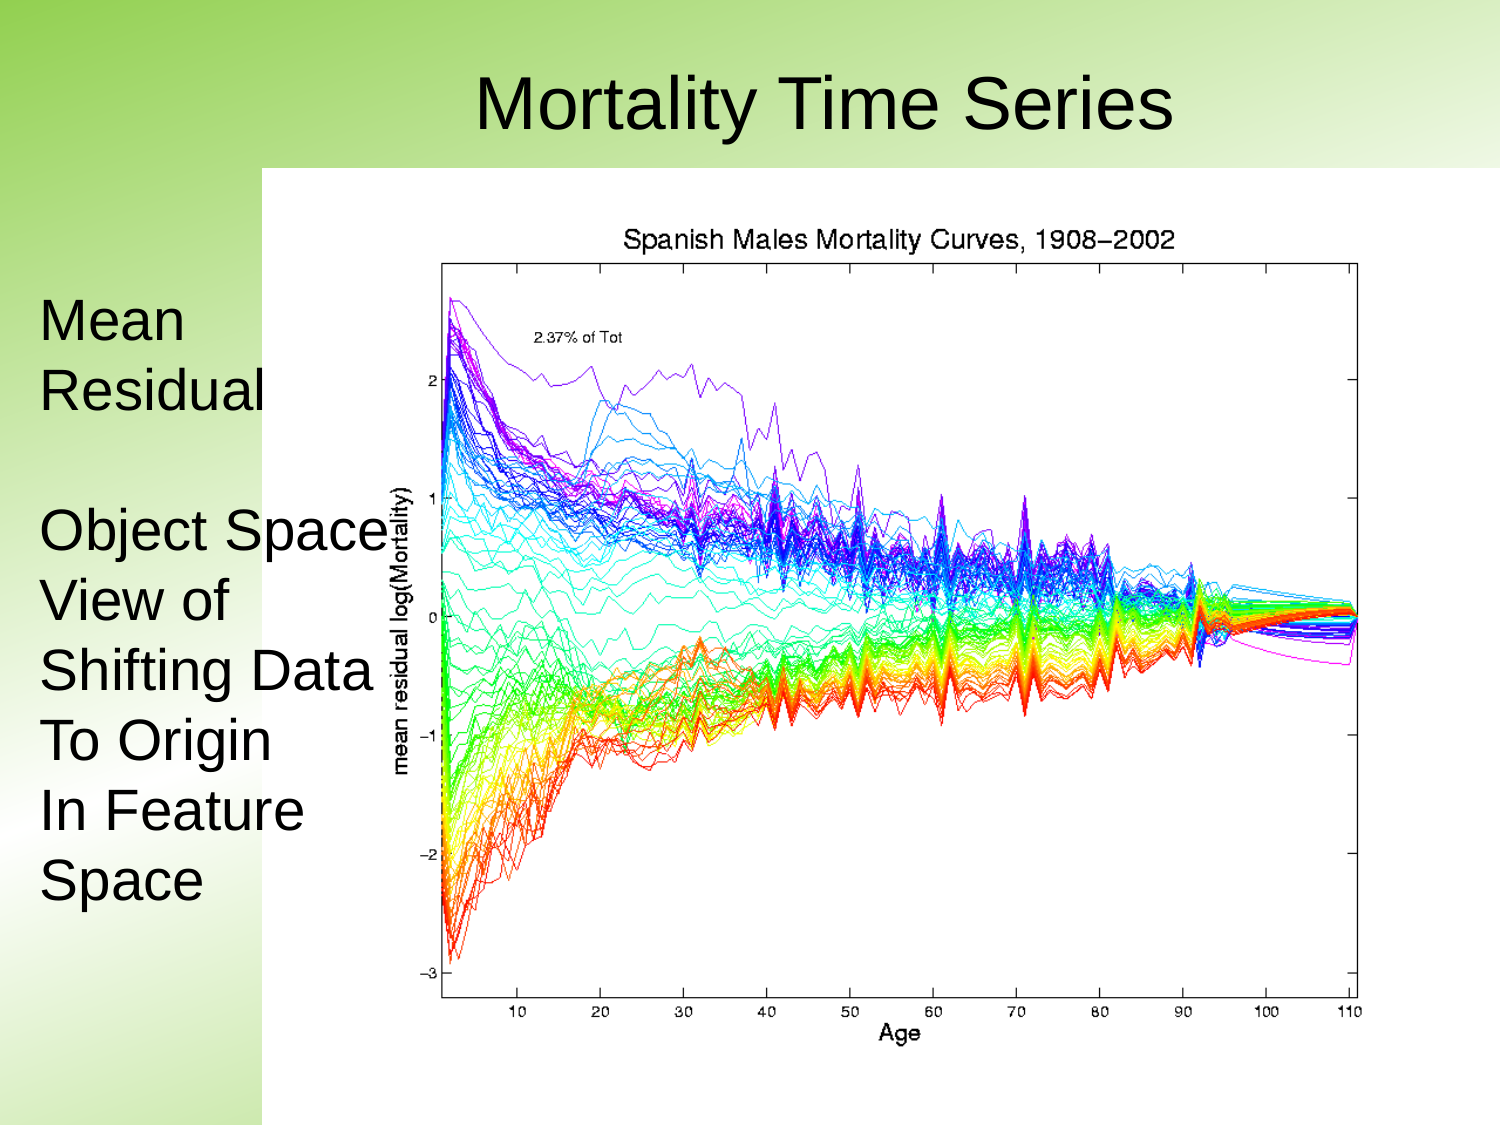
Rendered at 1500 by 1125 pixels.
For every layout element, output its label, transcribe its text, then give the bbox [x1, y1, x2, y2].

text_box Mean Residual Object Space View of Shifting Data To Origin In Feature Space [24, 275, 256, 920]
picture [261, 168, 1500, 1125]
title Mortality Time Series [187, 37, 1463, 163]
